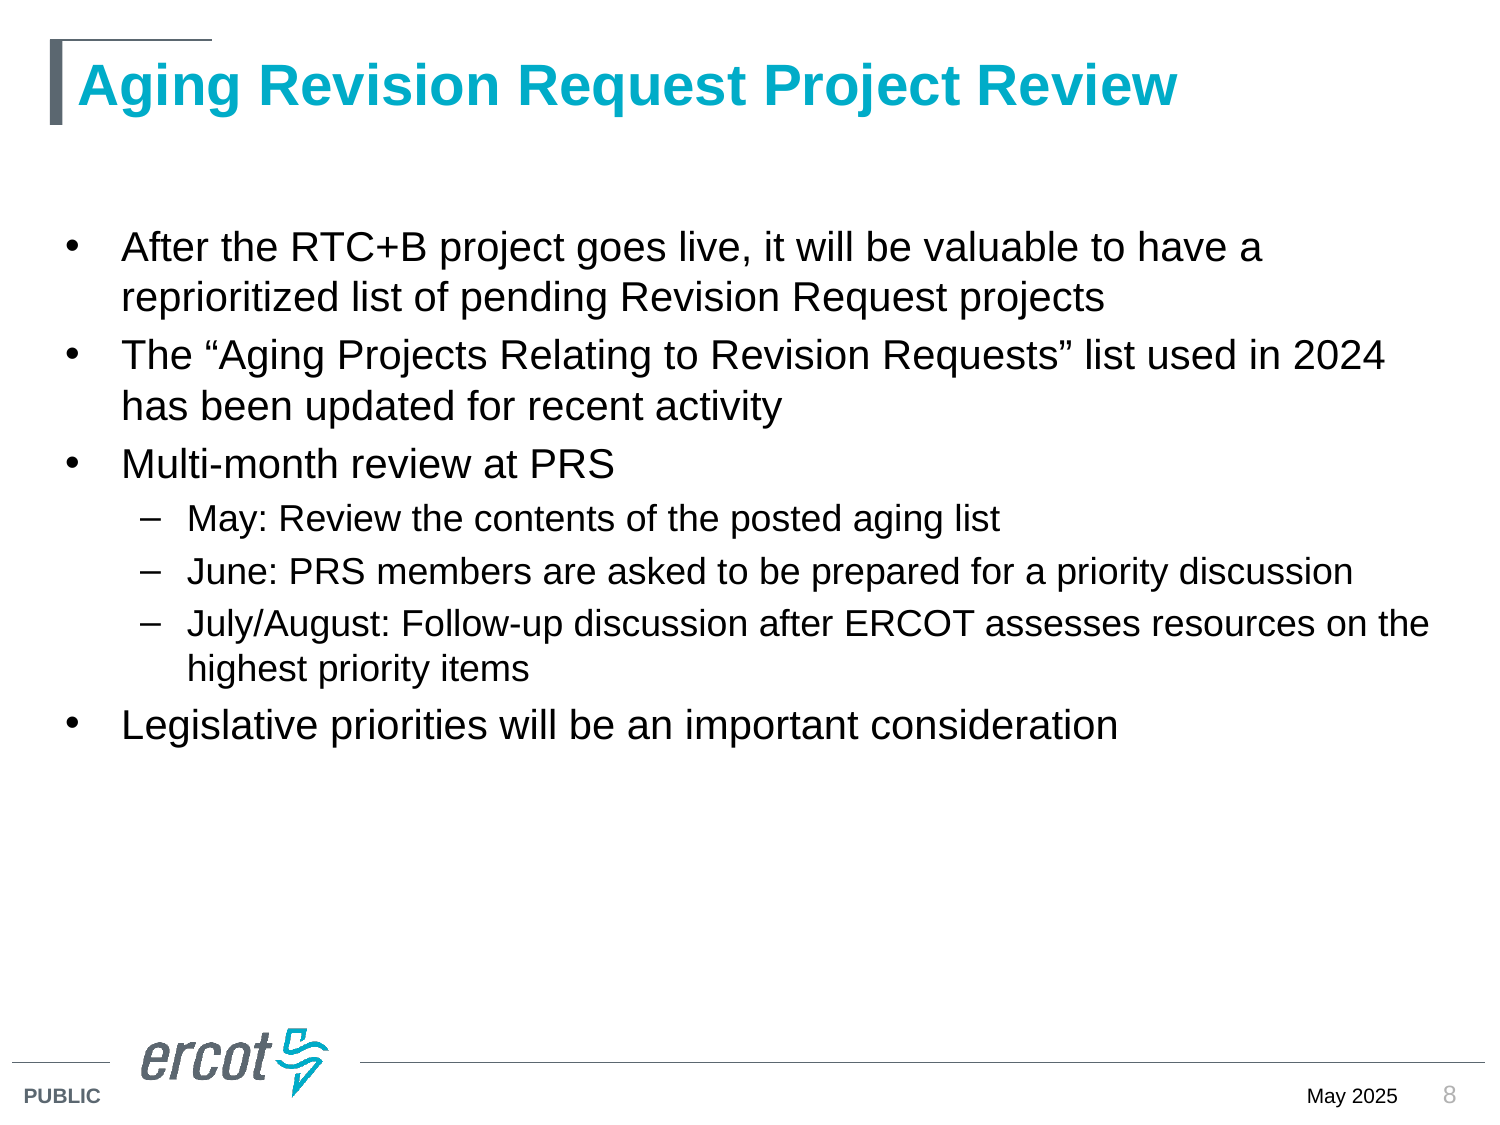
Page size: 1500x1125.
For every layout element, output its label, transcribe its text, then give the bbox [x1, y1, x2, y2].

list After the RTC+B project goes live, it will be valuable to have a reprioritized list of pending Revision Request projects The “Aging Projects Relating to Revision Requests” list used in 2024 has been updated for recent activity Multi-month review at PRS May: Review the contents of the posted aging list June: PRS members are asked to be prepared for a priority discussion July/August: Follow-up discussion after ERCOT assesses resources on the highest priority items Legislative priorities will be an important consideration [50, 212, 1475, 1013]
slide_number 8 [1412, 1076, 1488, 1112]
picture [137, 1024, 332, 1100]
title Aging Revision Request Project Review [62, 39, 1263, 125]
